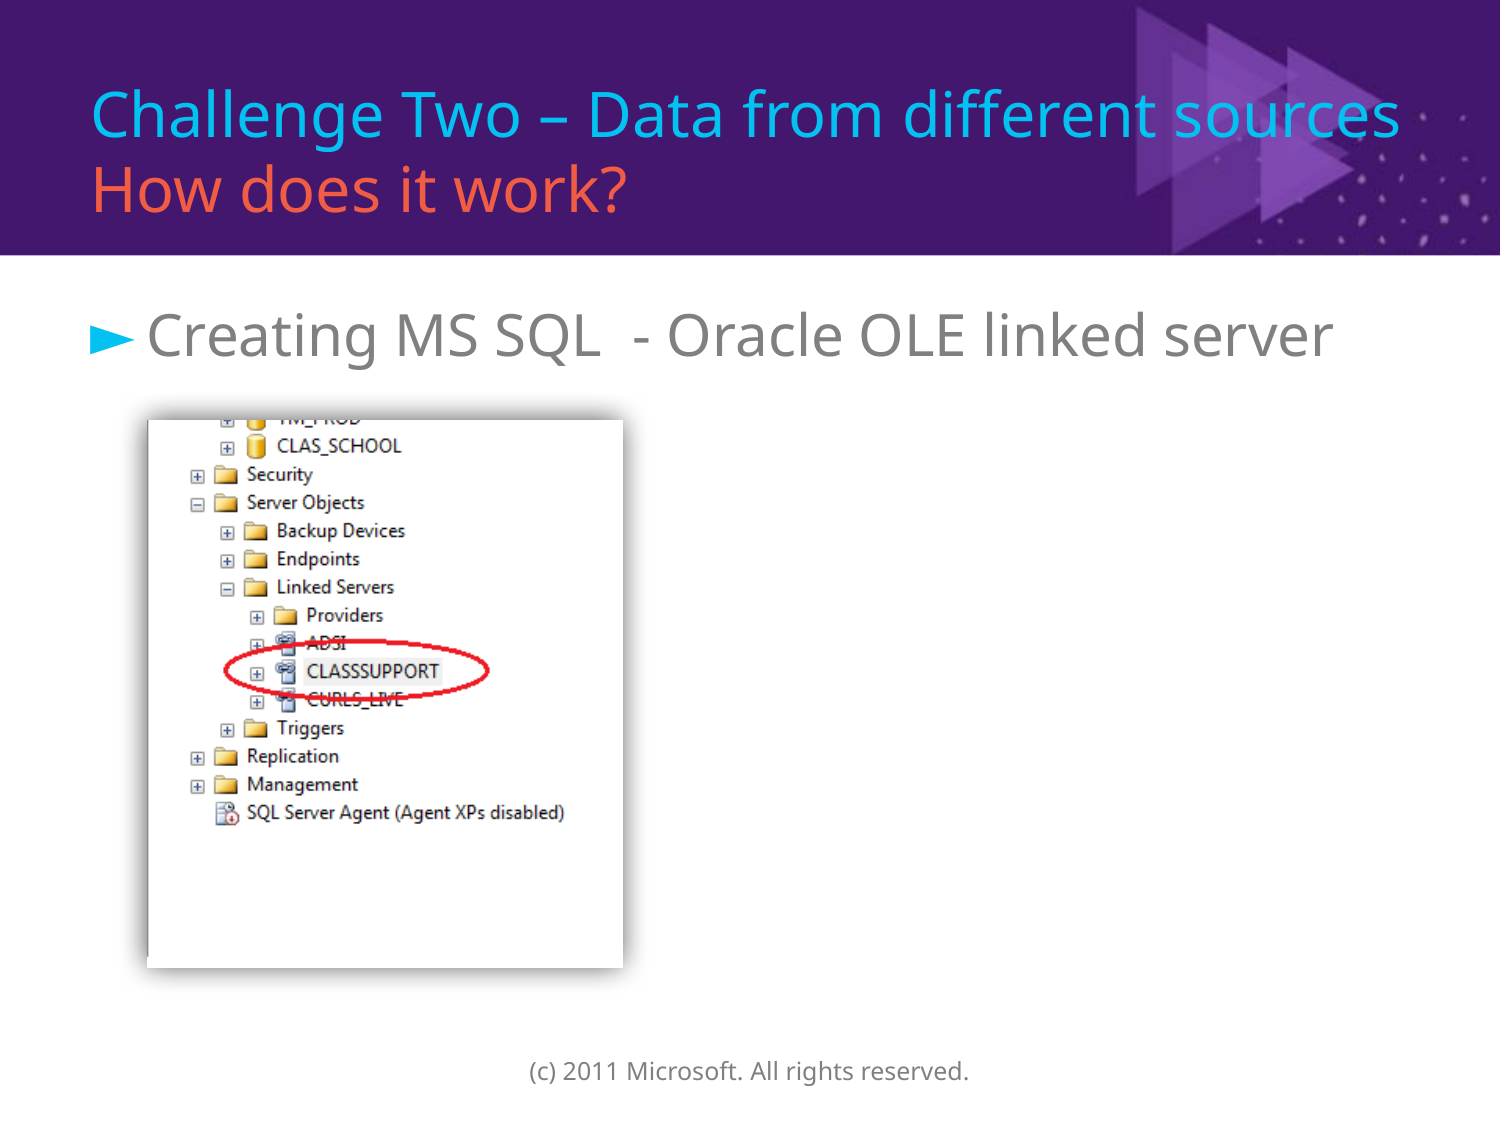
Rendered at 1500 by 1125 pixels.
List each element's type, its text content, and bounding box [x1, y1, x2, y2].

title Challenge Two – Data from different sources How does it work? [75, 56, 1425, 244]
picture [147, 420, 623, 968]
picture [0, 0, 1500, 255]
list Creating MS SQL - Oracle OLE linked server [75, 290, 1425, 1005]
footer (c) 2011 Microsoft. All rights reserved. [512, 1042, 988, 1103]
